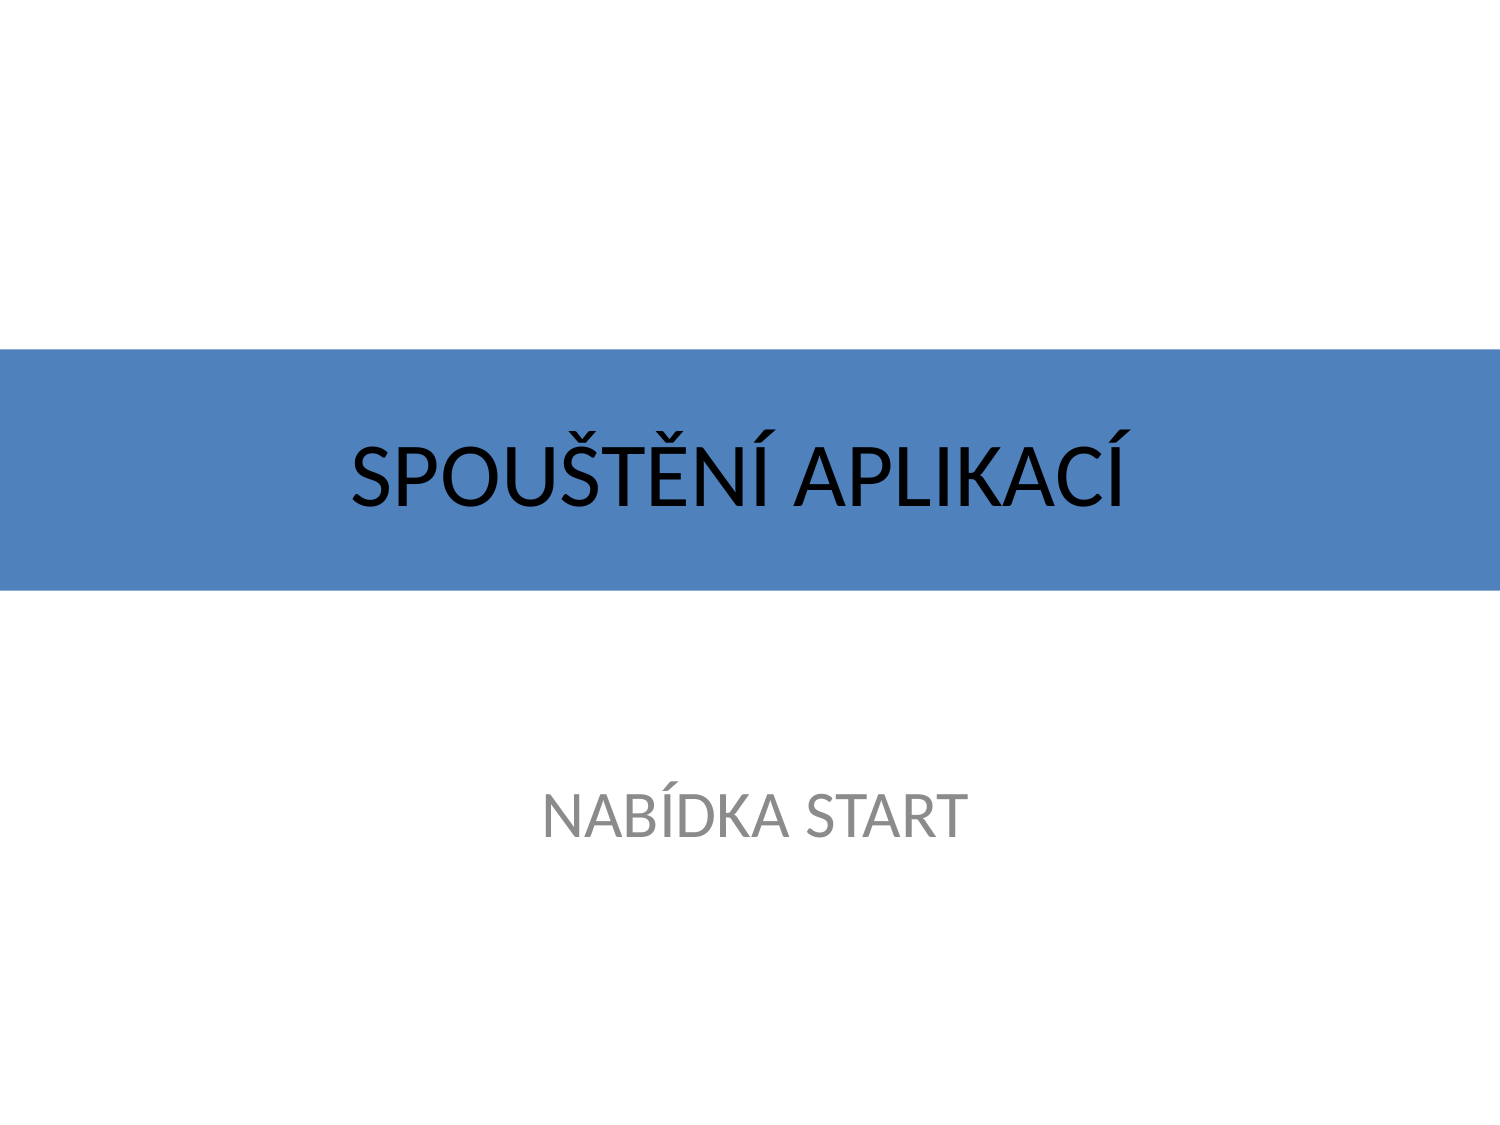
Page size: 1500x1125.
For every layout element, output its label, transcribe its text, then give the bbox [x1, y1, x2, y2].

subtitle NABÍDKA START [230, 763, 1281, 866]
title SPOUŠTĚNÍ APLIKACÍ [0, 349, 1500, 591]
